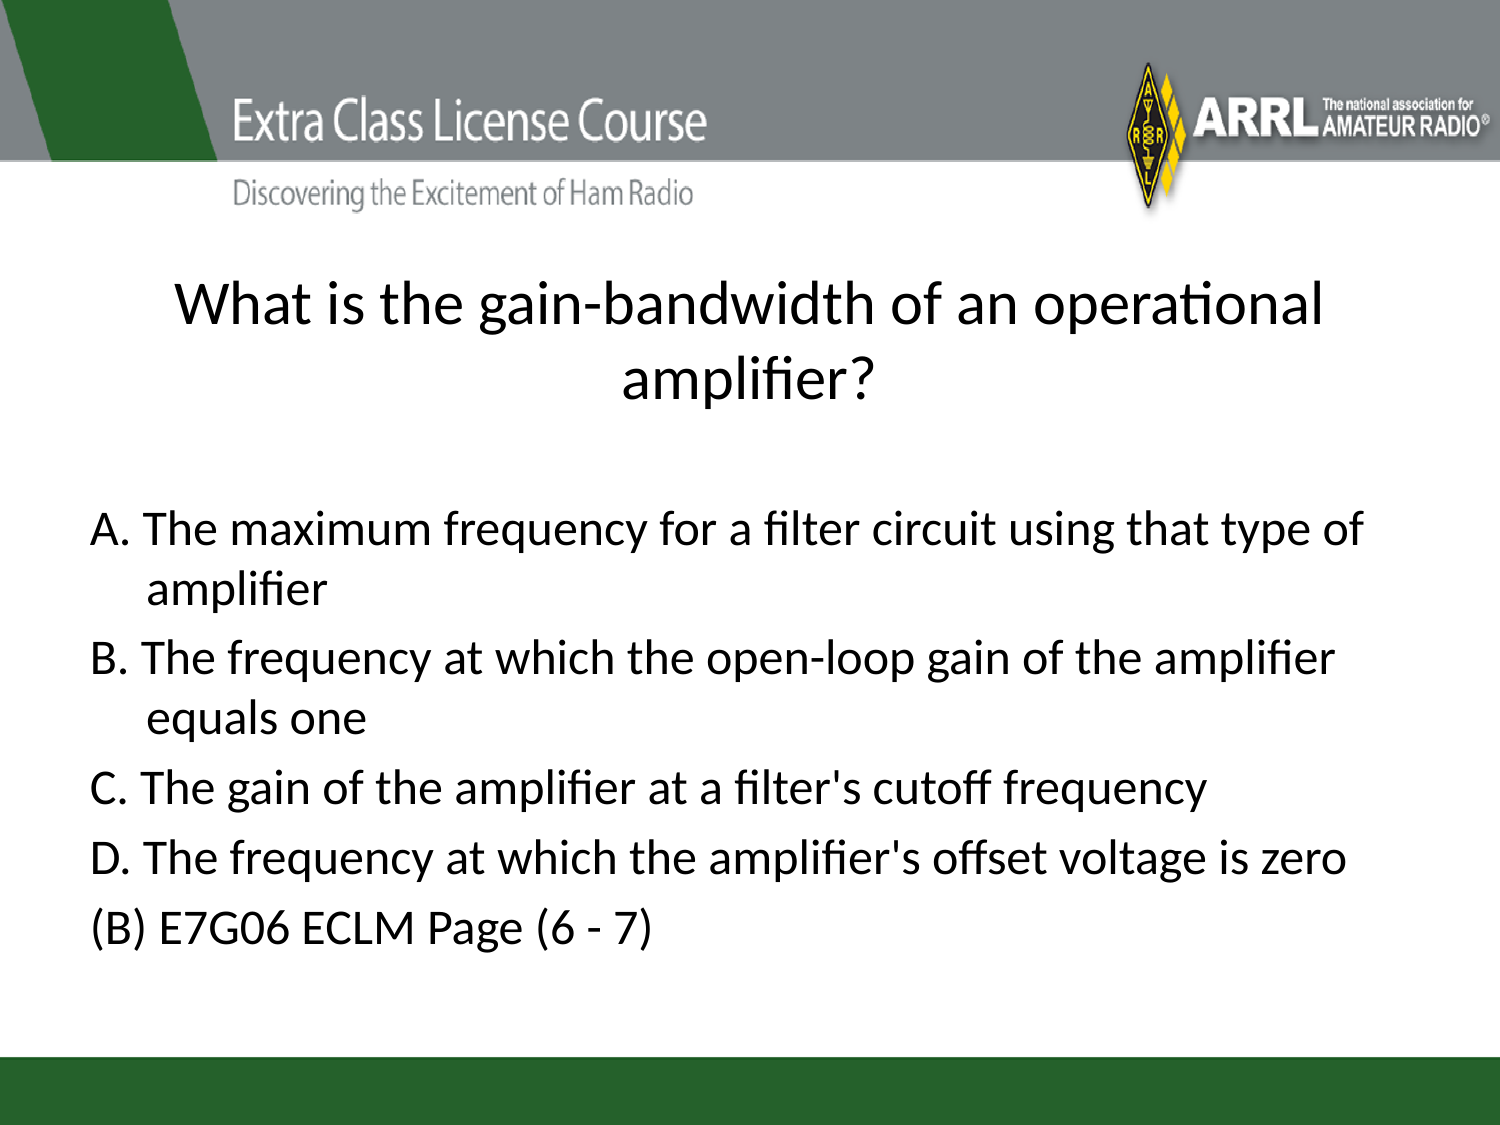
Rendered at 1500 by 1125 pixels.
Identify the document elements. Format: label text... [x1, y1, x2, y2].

list A. The maximum frequency for a filter circuit using that type of amplifier B. The frequency at which the open-loop gain of the amplifier equals one C. The gain of the amplifier at a filter's cutoff frequency D. The frequency at which the amplifier's offset voltage is zero (B) E7G06 ECLM Page (6 - 7) [75, 487, 1425, 1005]
picture [0, 0, 1500, 1125]
title What is the gain-bandwidth of an operational amplifier? [75, 254, 1425, 435]
